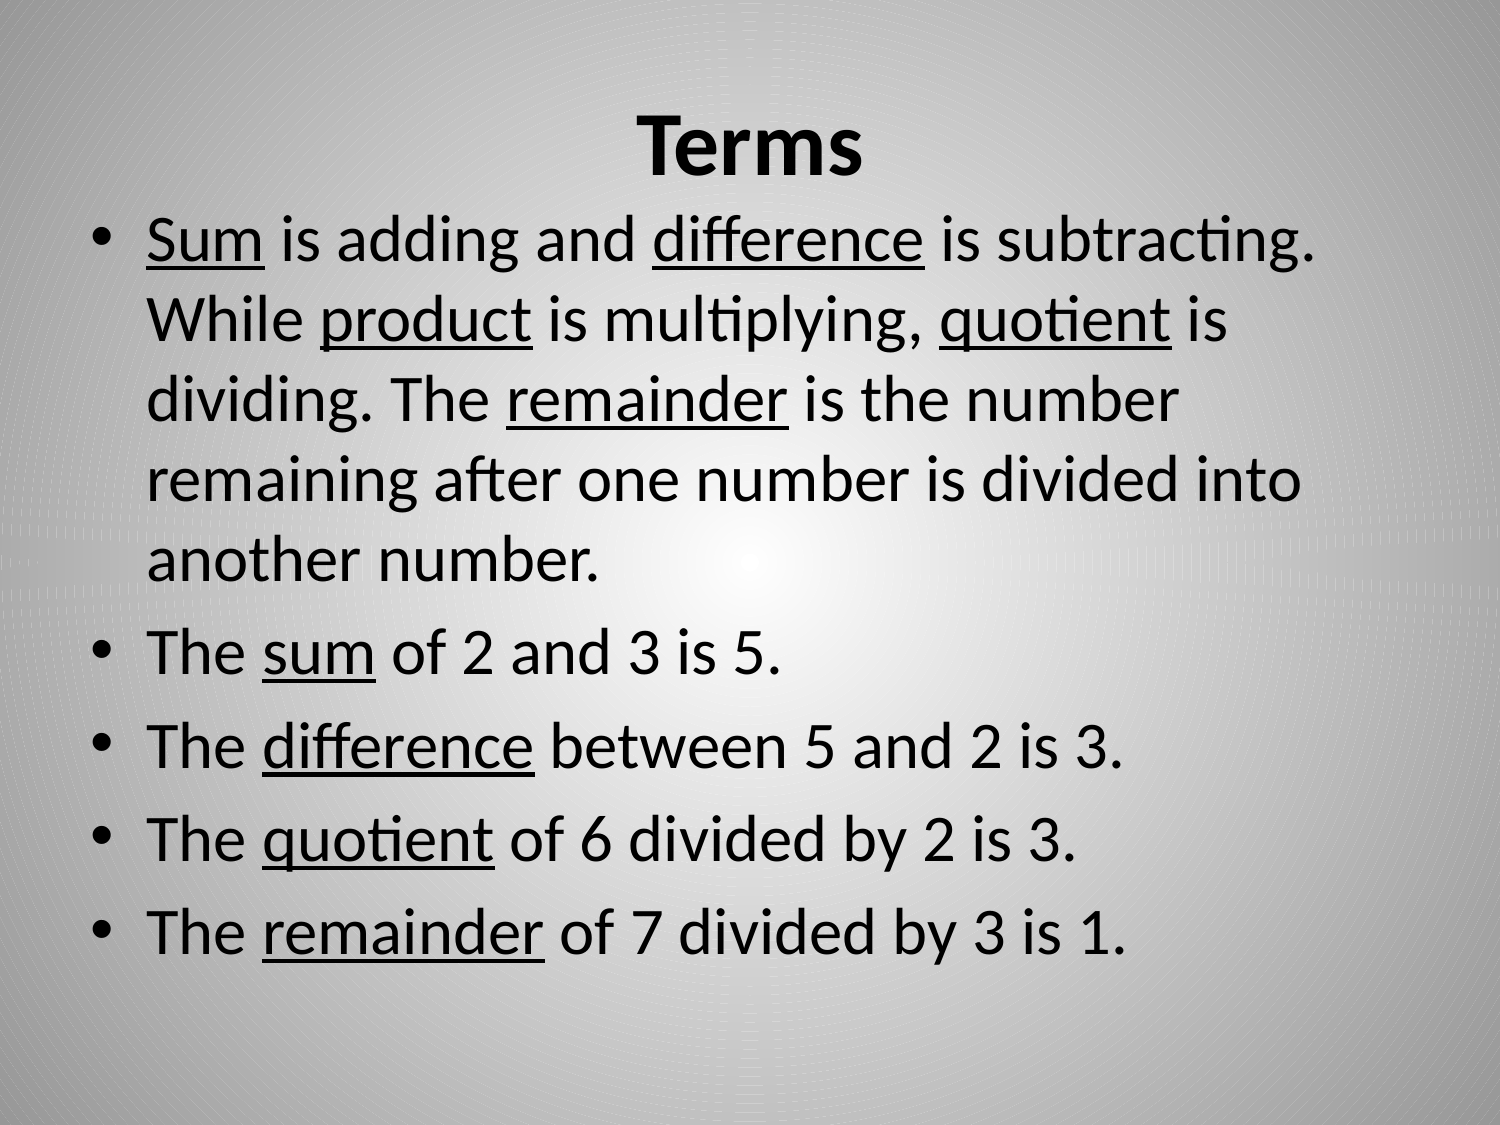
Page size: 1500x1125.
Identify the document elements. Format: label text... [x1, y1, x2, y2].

title Terms [75, 45, 1425, 233]
list Sum is adding and difference is subtracting. While product is multiplying, quotient is dividing. The remainder is the number remaining after one number is divided into another number. The sum of 2 and 3 is 5. The difference between 5 and 2 is 3. The quotient of 6 divided by 2 is 3. The remainder of 7 divided by 3 is 1. [75, 233, 1425, 1063]
